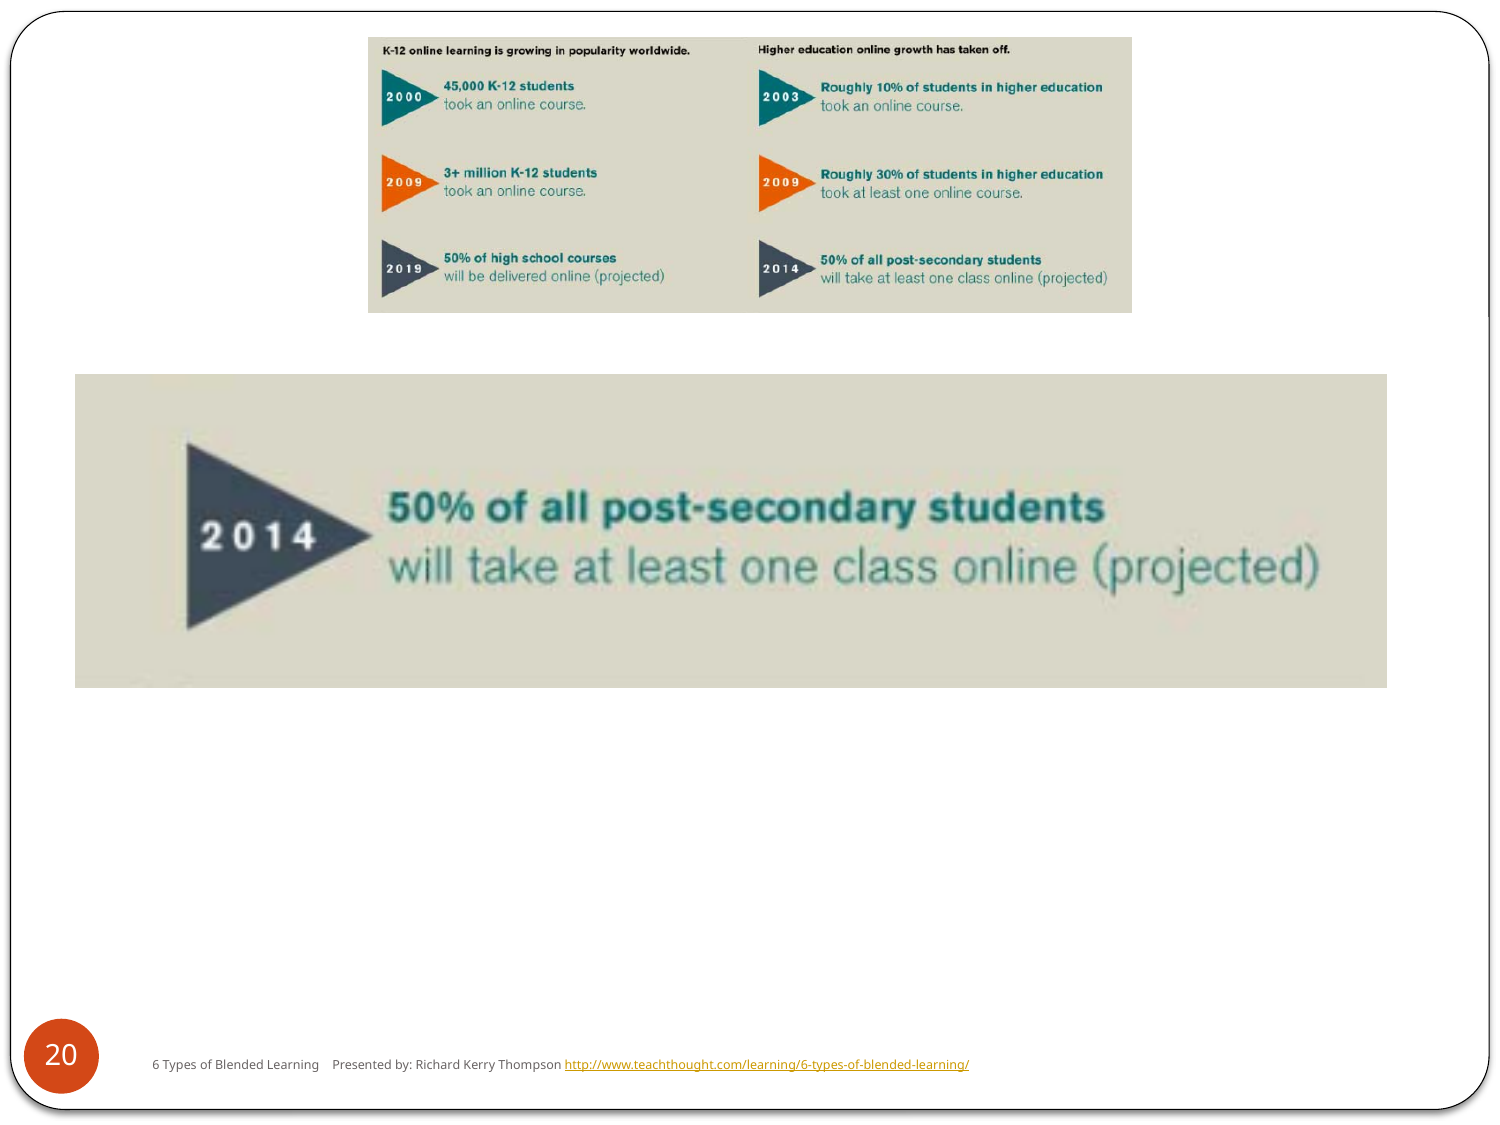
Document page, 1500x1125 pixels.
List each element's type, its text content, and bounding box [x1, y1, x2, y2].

picture [74, 374, 1388, 688]
picture [368, 37, 1132, 313]
footer 6 Types of Blended Learning Presented by: Richard Kerry Thompson http://www.teachthought.com/learning/6-types-of-blended-learning/ [137, 1042, 988, 1103]
slide_number 20 [23, 1018, 99, 1094]
